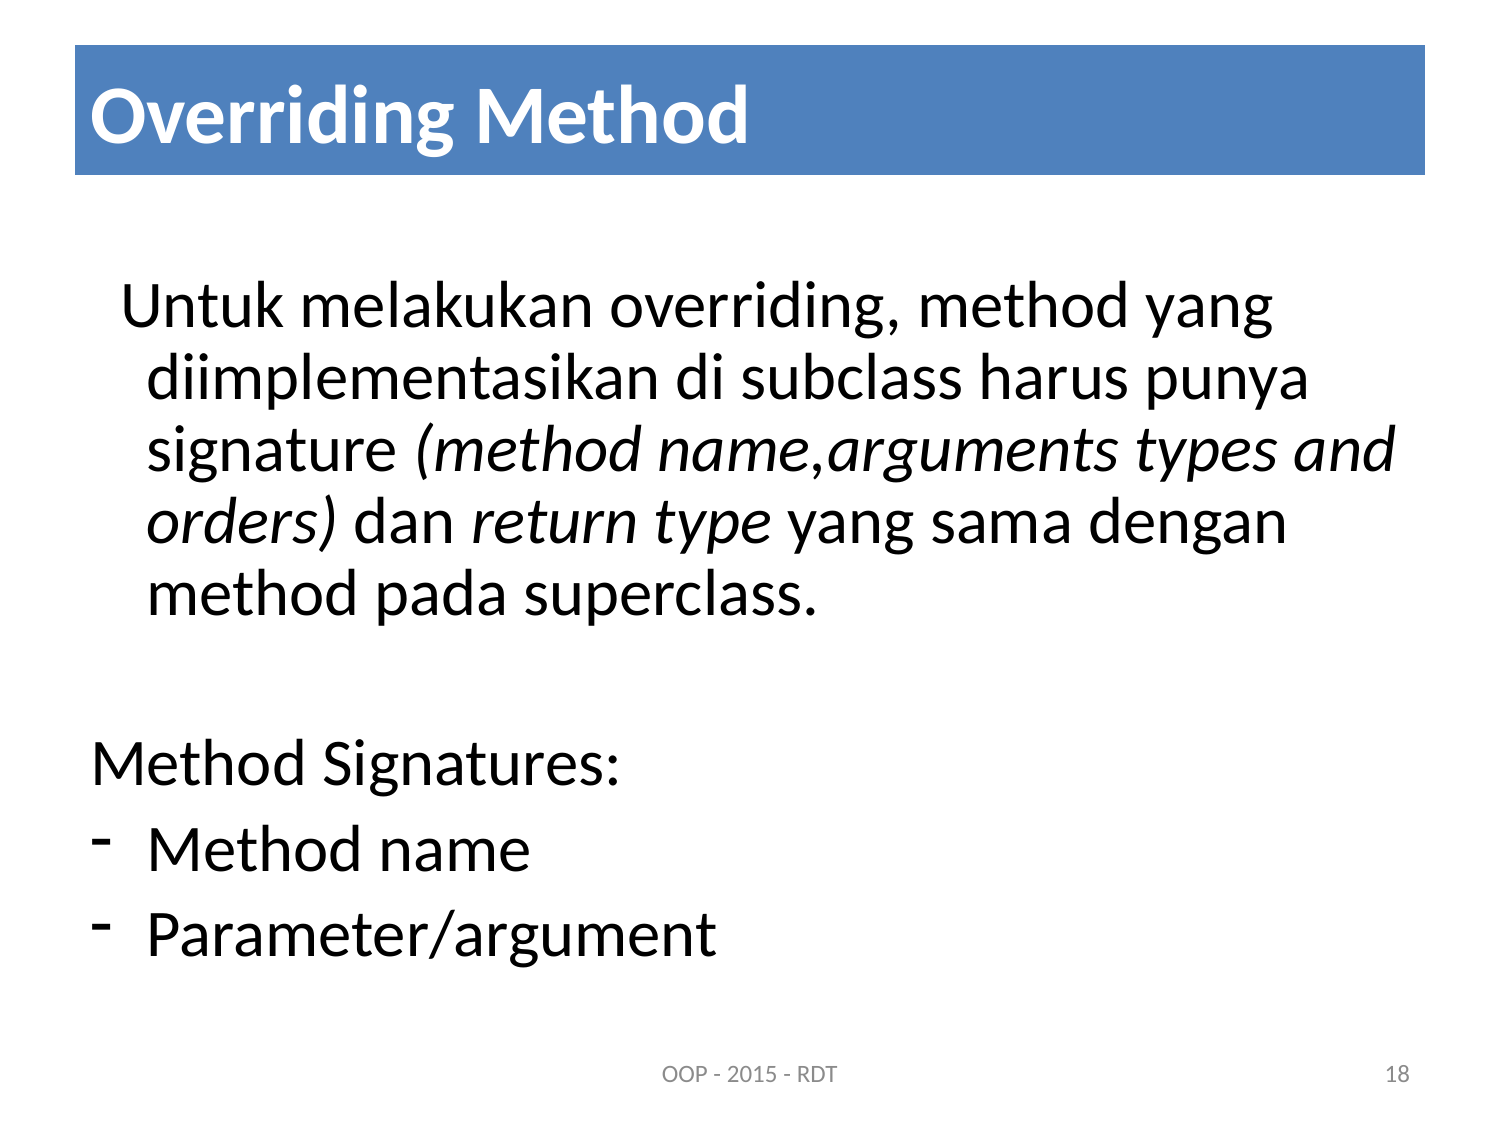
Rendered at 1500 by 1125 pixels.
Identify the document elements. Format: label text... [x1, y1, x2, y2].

list Untuk melakukan overriding, method yang diimplementasikan di subclass harus punya signature (method name,arguments types and orders) dan return type yang sama dengan method pada superclass. Method Signatures: Method name Parameter/argument [75, 262, 1425, 1005]
slide_number 18 [1074, 1042, 1425, 1103]
title Overriding Method [75, 45, 1425, 175]
footer OOP - 2015 - RDT [512, 1042, 988, 1103]
